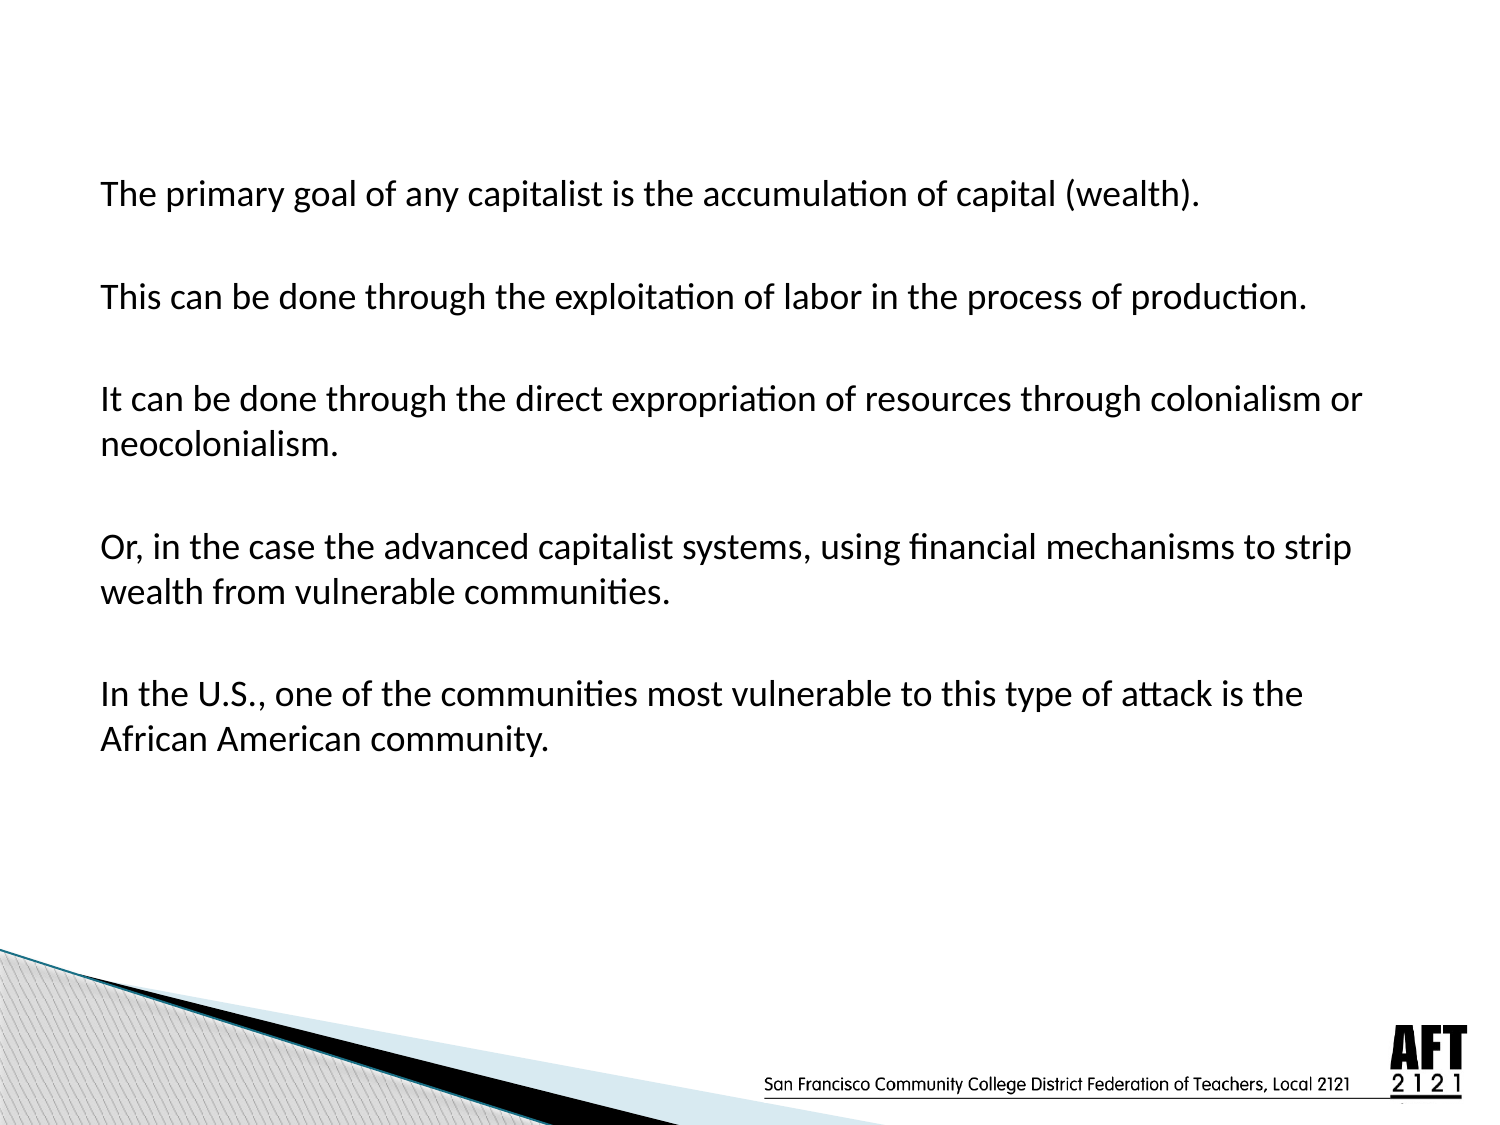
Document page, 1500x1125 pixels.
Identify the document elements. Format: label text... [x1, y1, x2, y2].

list The primary goal of any capitalist is the accumulation of capital (wealth). This can be done through the exploitation of labor in the process of production. It can be done through the direct expropriation of resources through colonialism or neocolonialism. Or, in the case the advanced capitalist systems, using financial mechanisms to strip wealth from vulnerable communities. In the U.S., one of the communities most vulnerable to this type of attack is the African American community. [85, 59, 1389, 963]
picture [764, 1066, 1391, 1103]
title [243, 174, 1257, 207]
